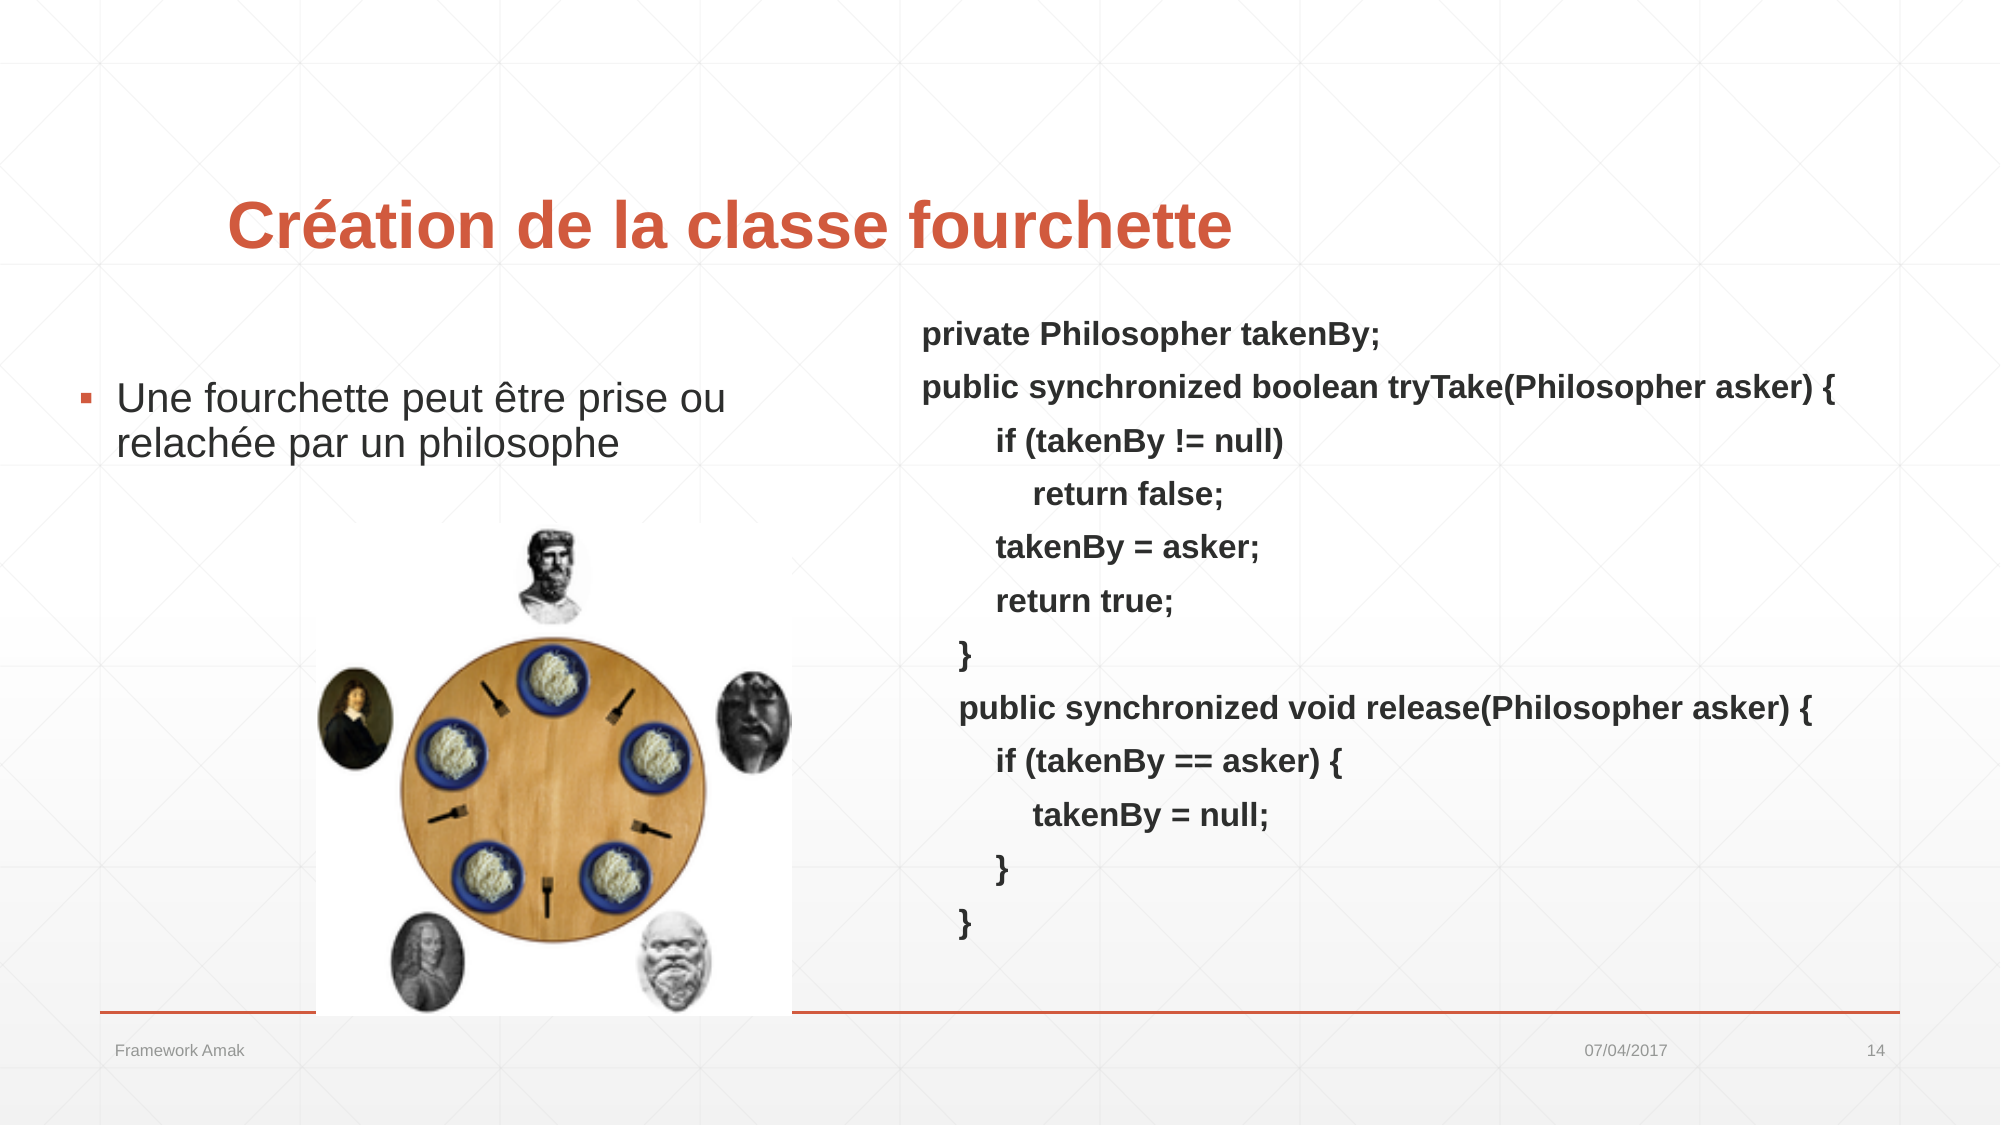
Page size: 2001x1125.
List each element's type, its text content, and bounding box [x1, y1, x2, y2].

list Une fourchette peut être prise ou relachée par un philosophe [63, 369, 814, 511]
text_box private Philosopher takenBy; public synchronized boolean tryTake(Philosopher asker) { if (takenBy != null) return false; takenBy = asker; return true; } public synchronized void release(Philosopher asker) { if (takenBy == asker) { takenBy = null; } } [906, 324, 1922, 1014]
title Création de la classe fourchette [212, 82, 1788, 271]
footer Framework Amak [99, 1031, 1106, 1069]
picture [316, 523, 792, 1016]
slide_number 14 [1749, 1031, 1901, 1069]
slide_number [1524, 1031, 1684, 1069]
